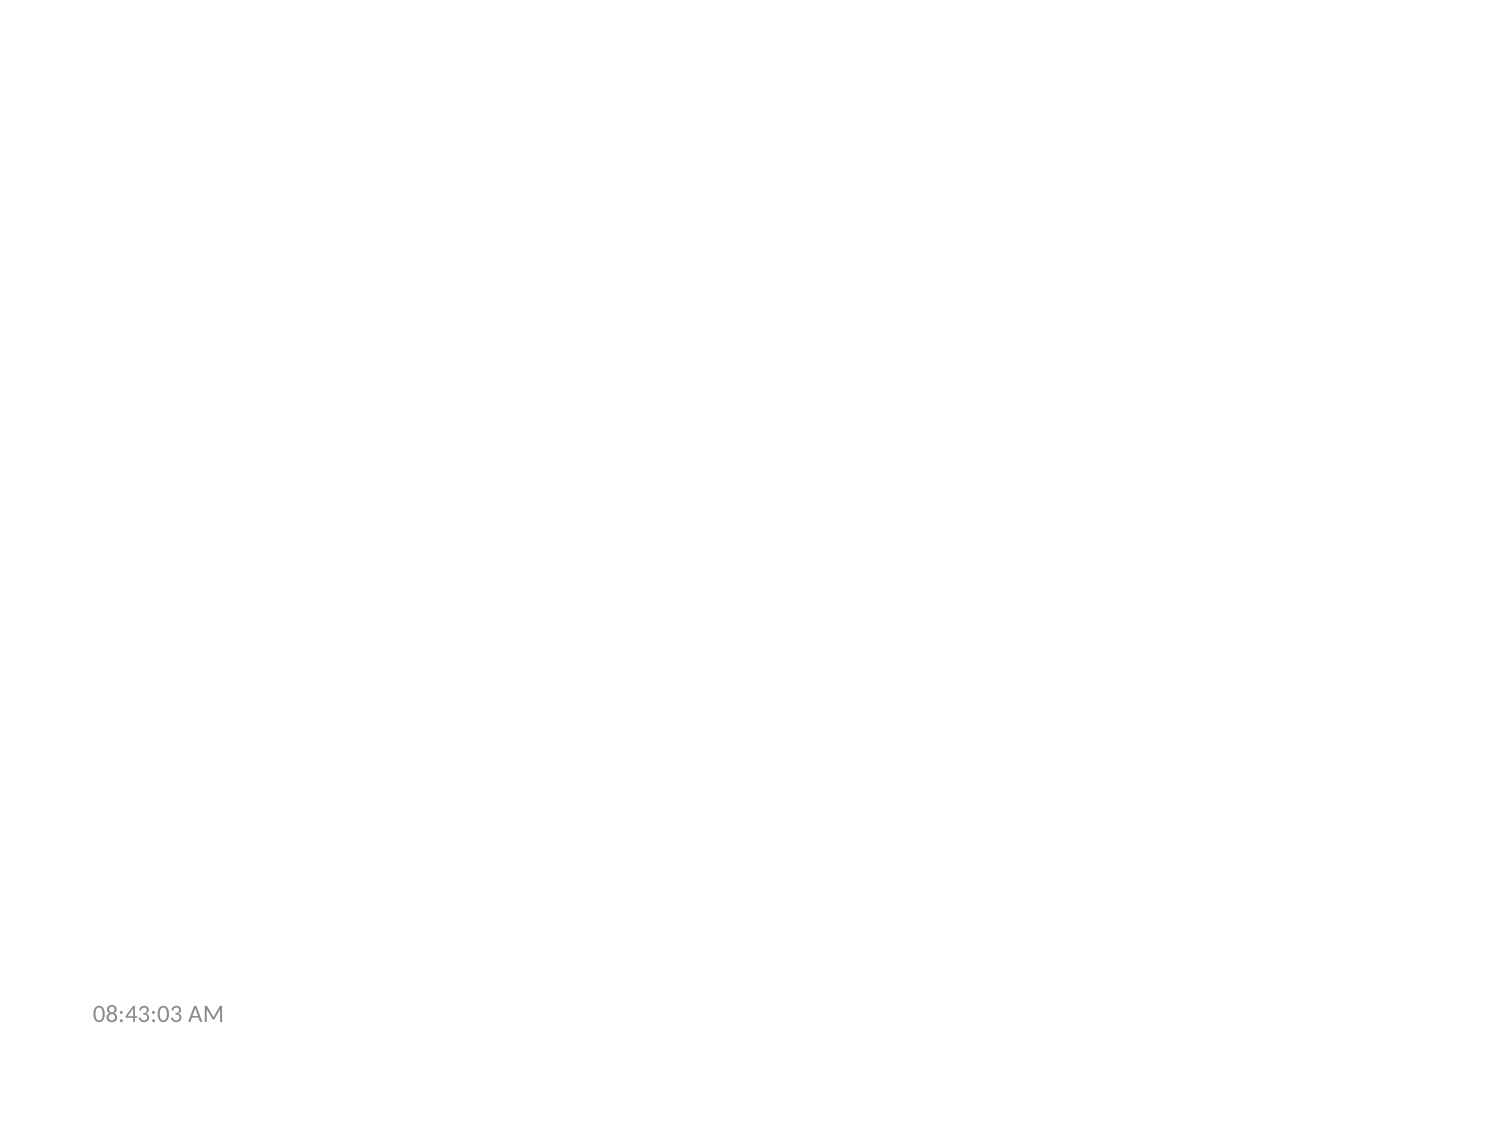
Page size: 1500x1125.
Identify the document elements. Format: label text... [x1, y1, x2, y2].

text_box 3:35:09 PM [77, 982, 428, 1043]
